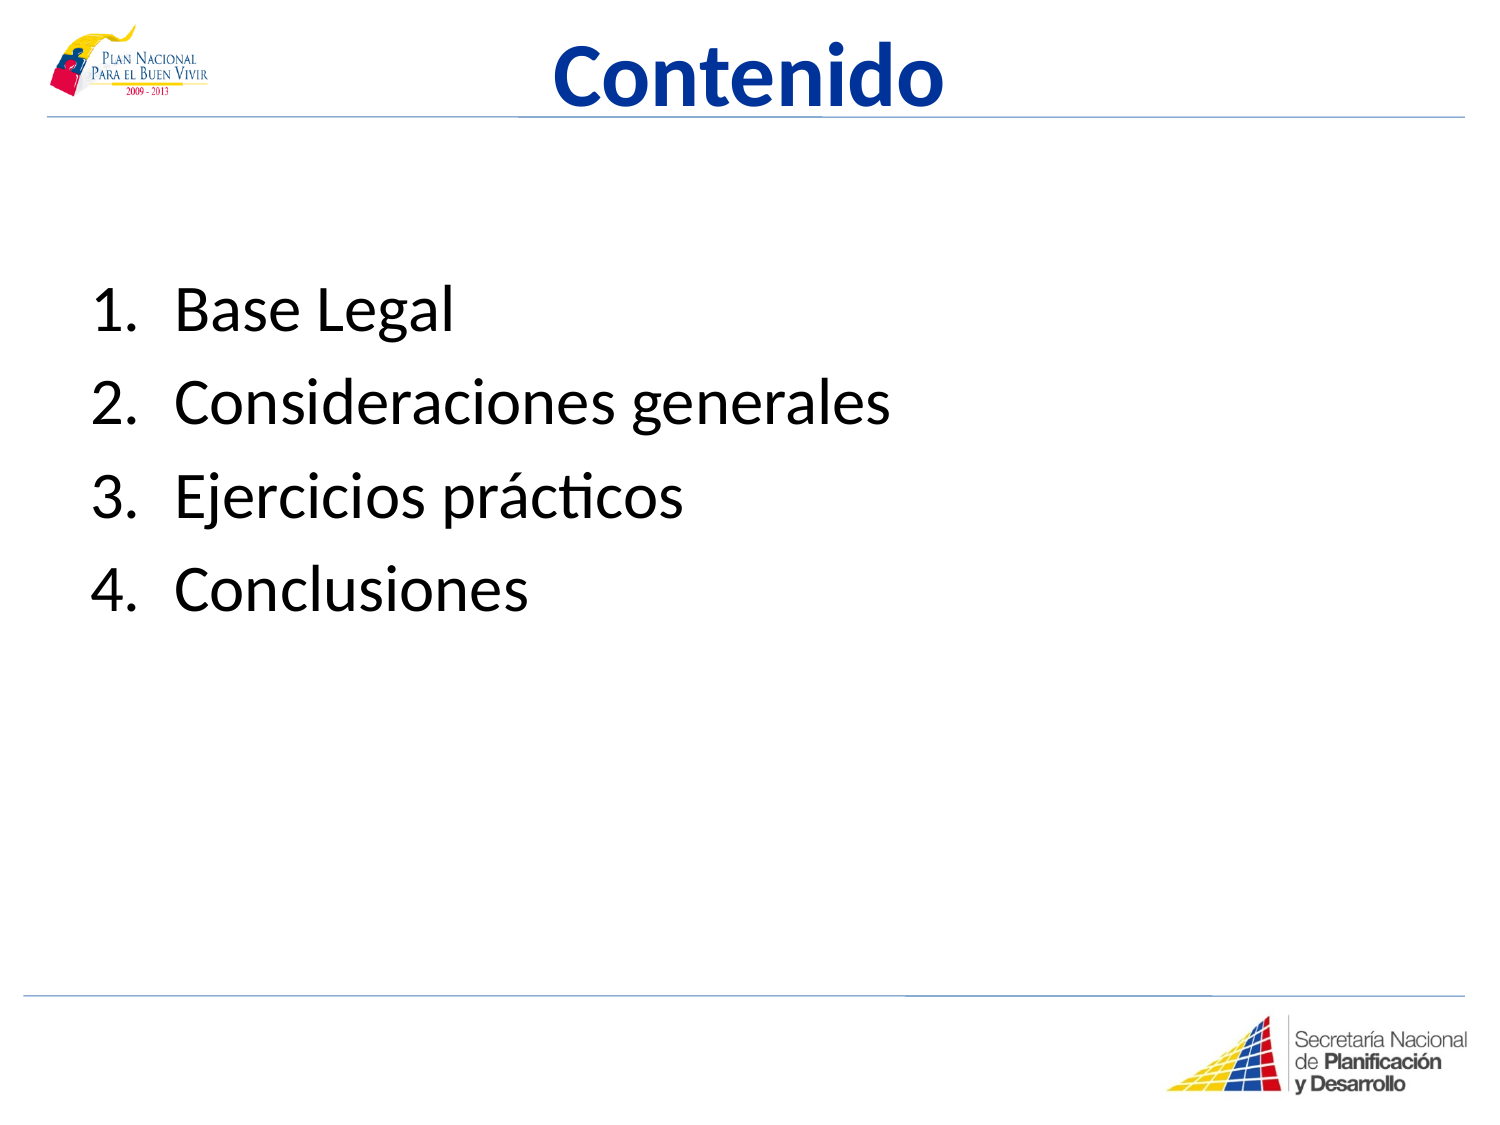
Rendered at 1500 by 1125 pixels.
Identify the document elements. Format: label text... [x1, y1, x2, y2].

picture [46, 17, 75, 106]
picture [1160, 1007, 1473, 1100]
title Contenido [75, 7, 1425, 135]
list Base Legal Consideraciones generales Ejercicios prácticos Conclusiones [75, 164, 1425, 968]
